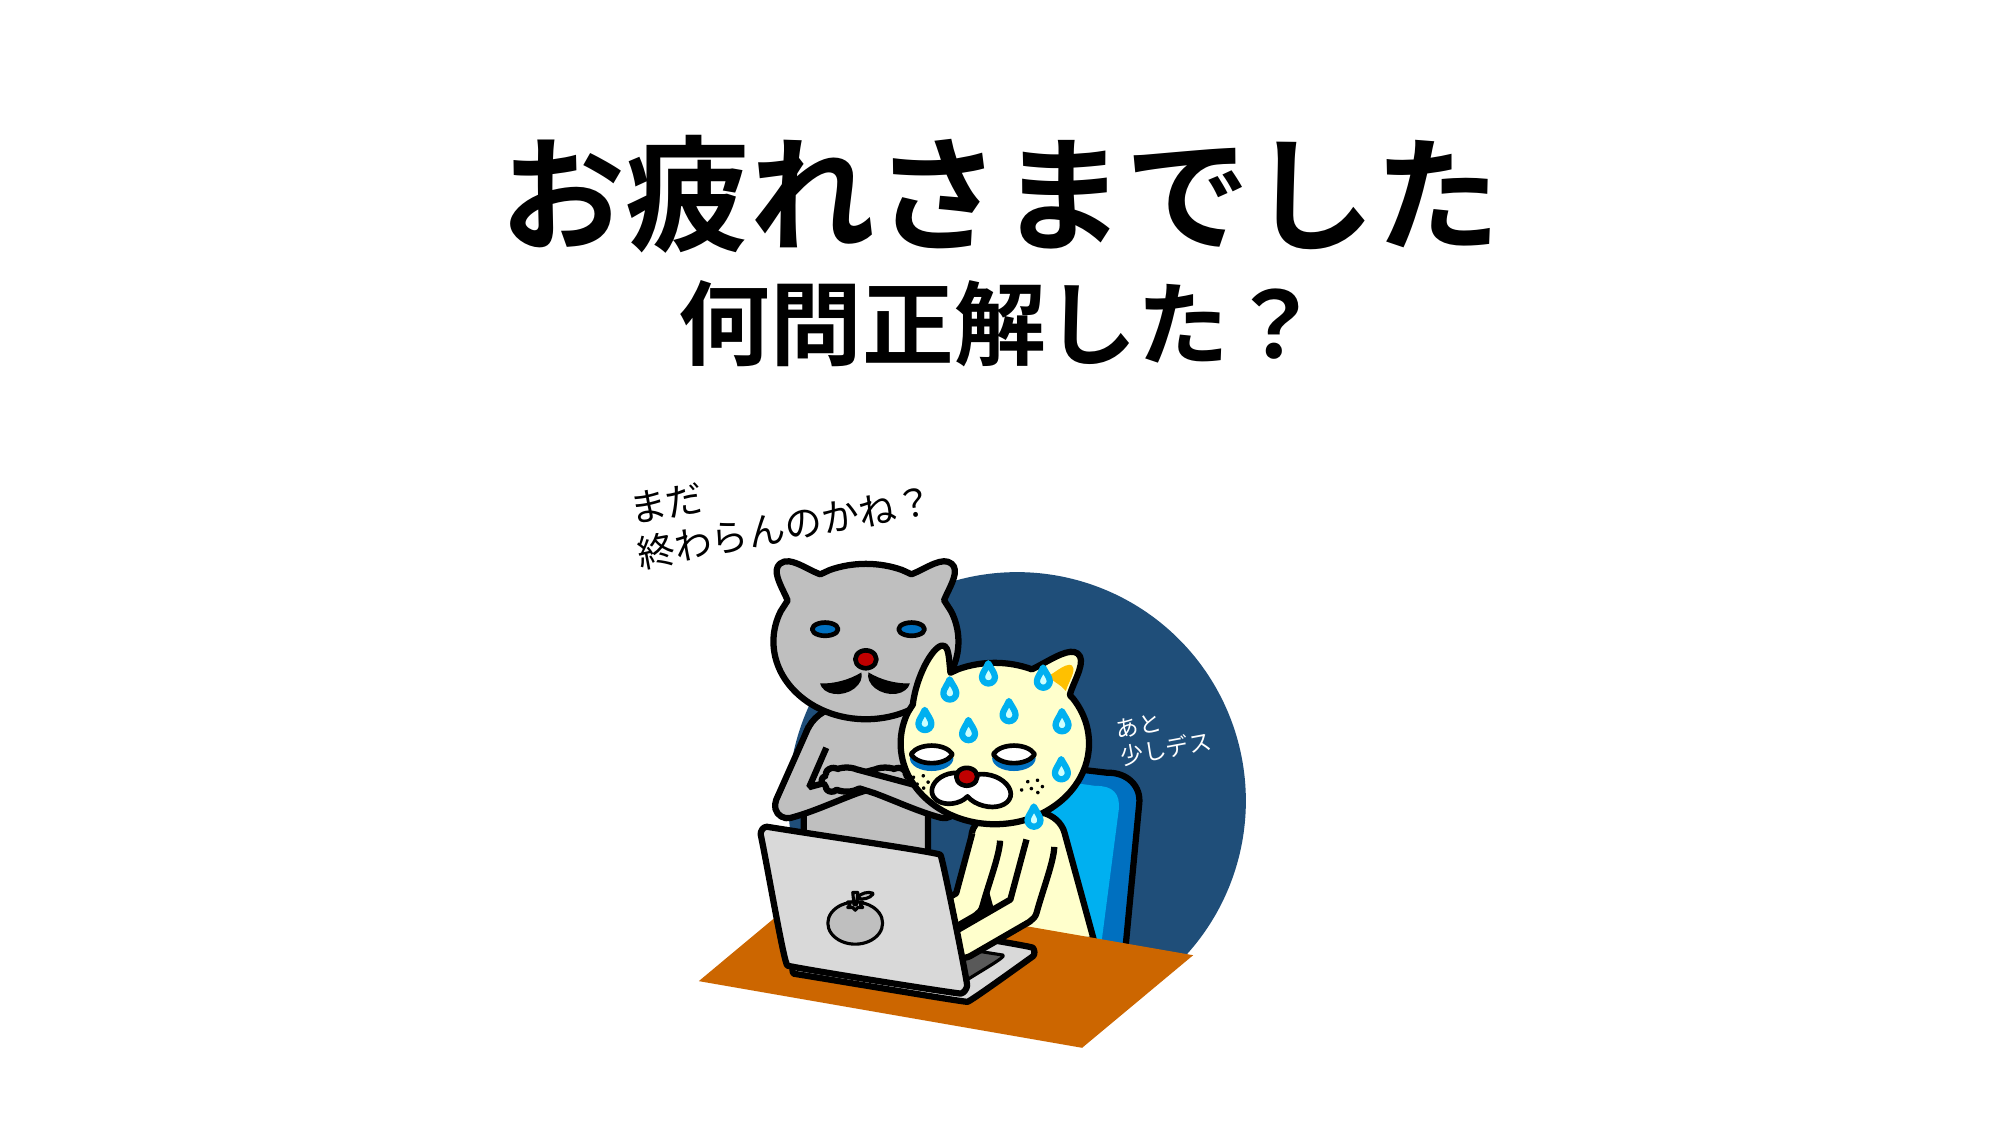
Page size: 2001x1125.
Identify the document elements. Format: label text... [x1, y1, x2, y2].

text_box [704, 560, 1247, 1030]
text_box まだ 終わらんのかね？ [609, 422, 953, 586]
text_box お疲れさまでした 何問正解した？ [485, 109, 1515, 384]
